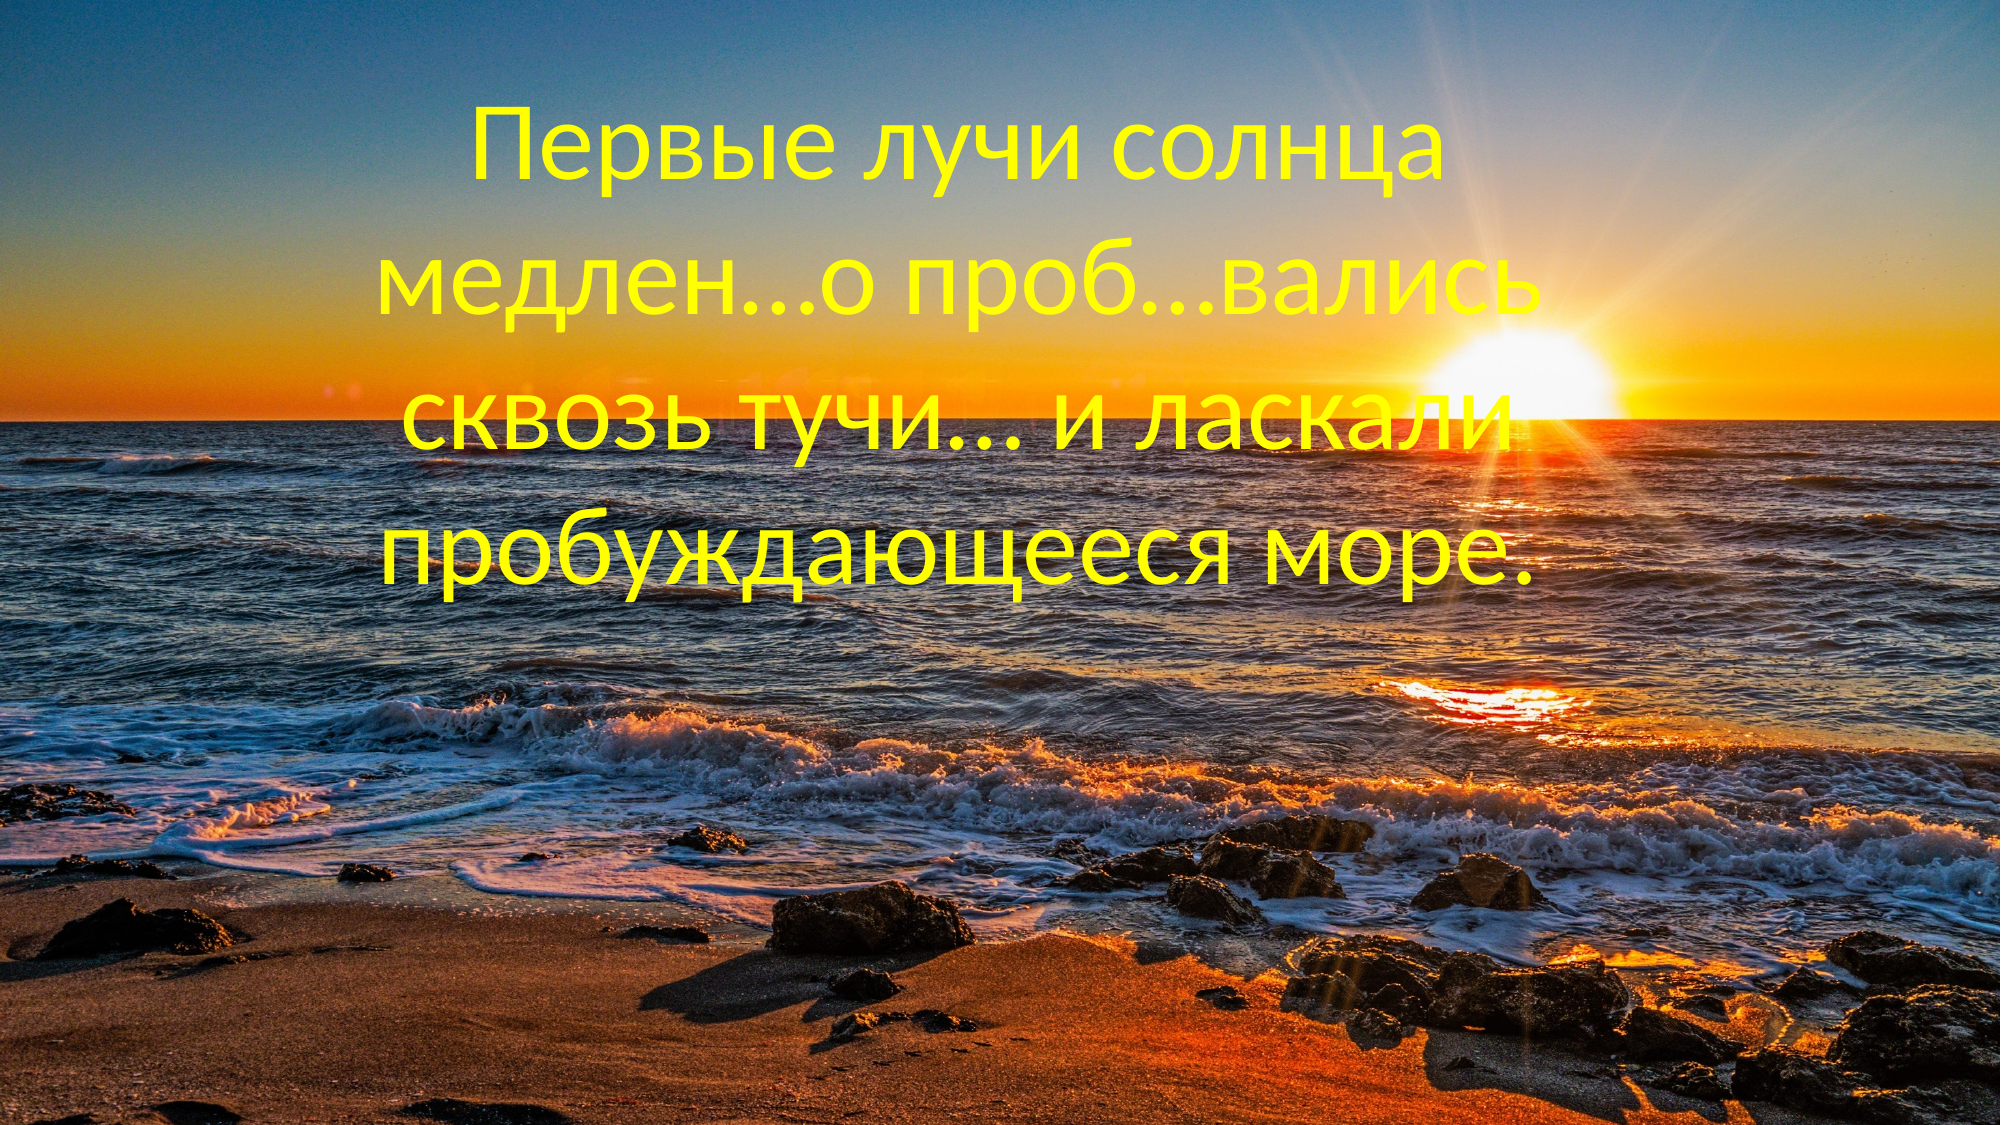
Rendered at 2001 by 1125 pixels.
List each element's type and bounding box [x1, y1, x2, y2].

list [0, 0, 2000, 1125]
